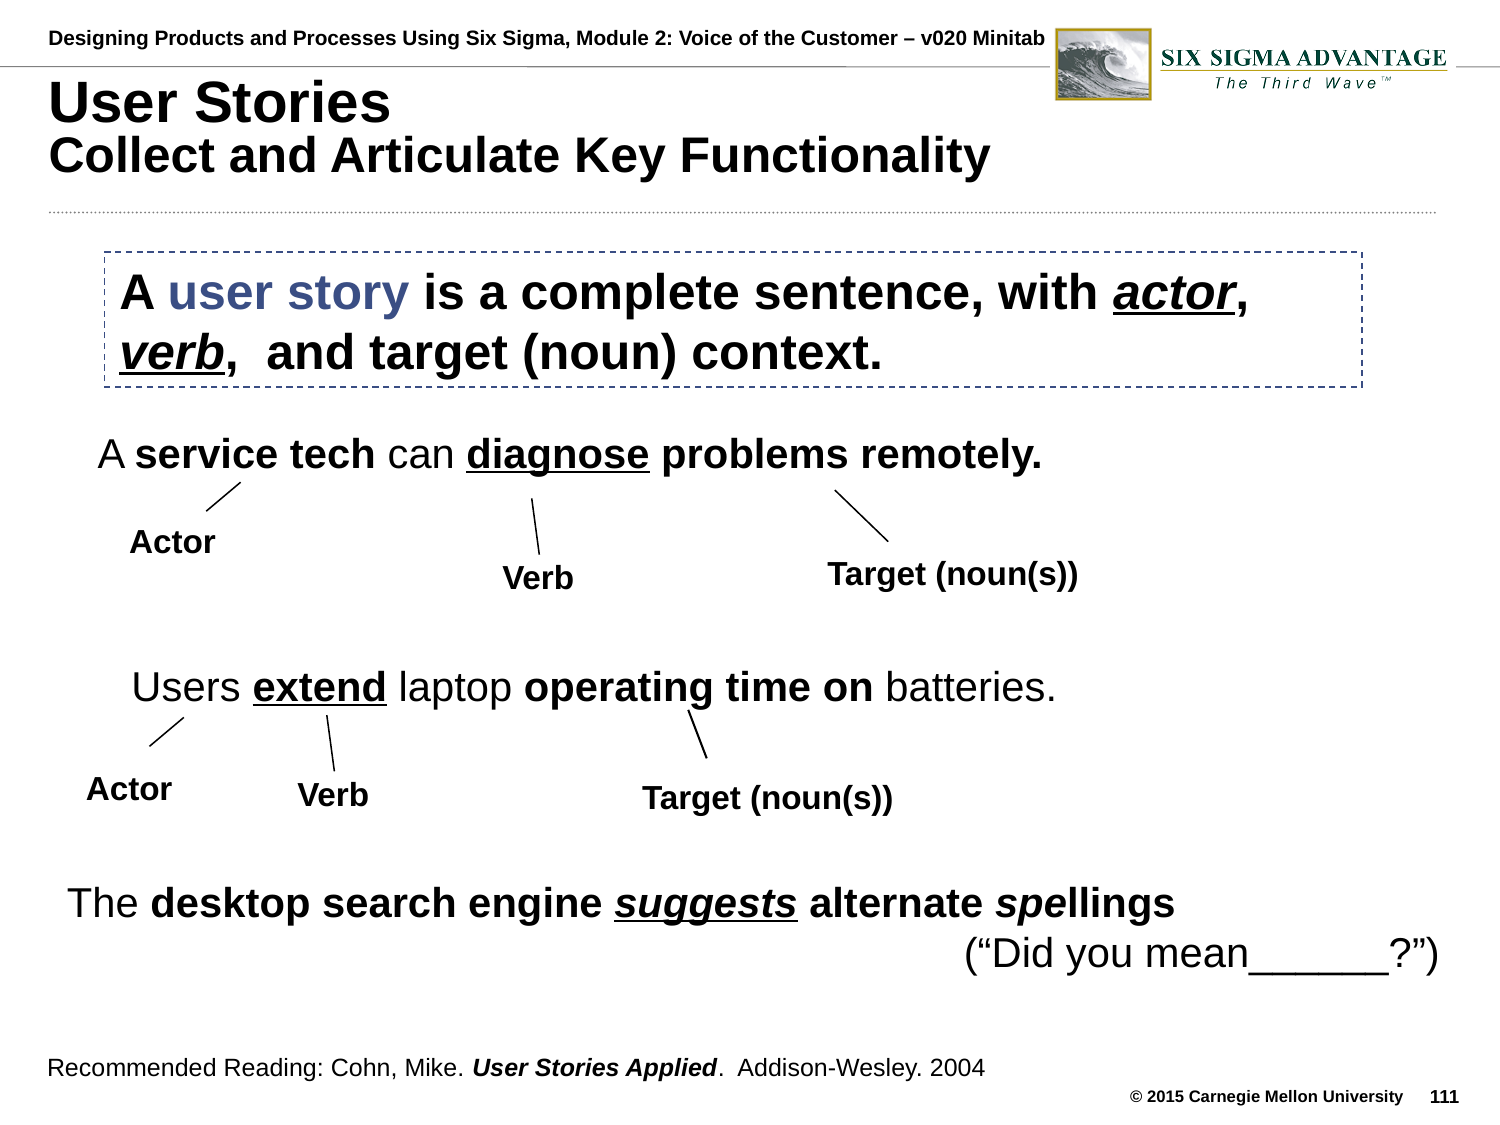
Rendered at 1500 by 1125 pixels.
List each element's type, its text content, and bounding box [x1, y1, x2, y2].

text_box Target (noun(s)) [812, 544, 1094, 600]
text_box Verb [449, 548, 627, 604]
title User Stories Collect and Articulate Key Functionality [33, 70, 1309, 190]
text_box Target (noun(s)) [605, 768, 930, 824]
picture [1049, 24, 1456, 104]
text_box Users extend laptop operating time on batteries. [116, 652, 1327, 717]
text_box Recommended Reading: Cohn, Mike. User Stories Applied. Addison-Wesley. 2004 [32, 1044, 1500, 1089]
text_box Actor [43, 512, 302, 568]
text_box Verb [244, 765, 422, 821]
text_box A service tech can diagnose problems remotely. [82, 419, 1293, 485]
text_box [672, 724, 722, 744]
text_box The desktop search engine suggests alternate spellings (“Did you mean______?”) [52, 868, 1466, 984]
text_box Actor [0, 759, 259, 814]
text_box A user story is a complete sentence, with actor, verb, and target (noun) context. [104, 252, 1362, 387]
